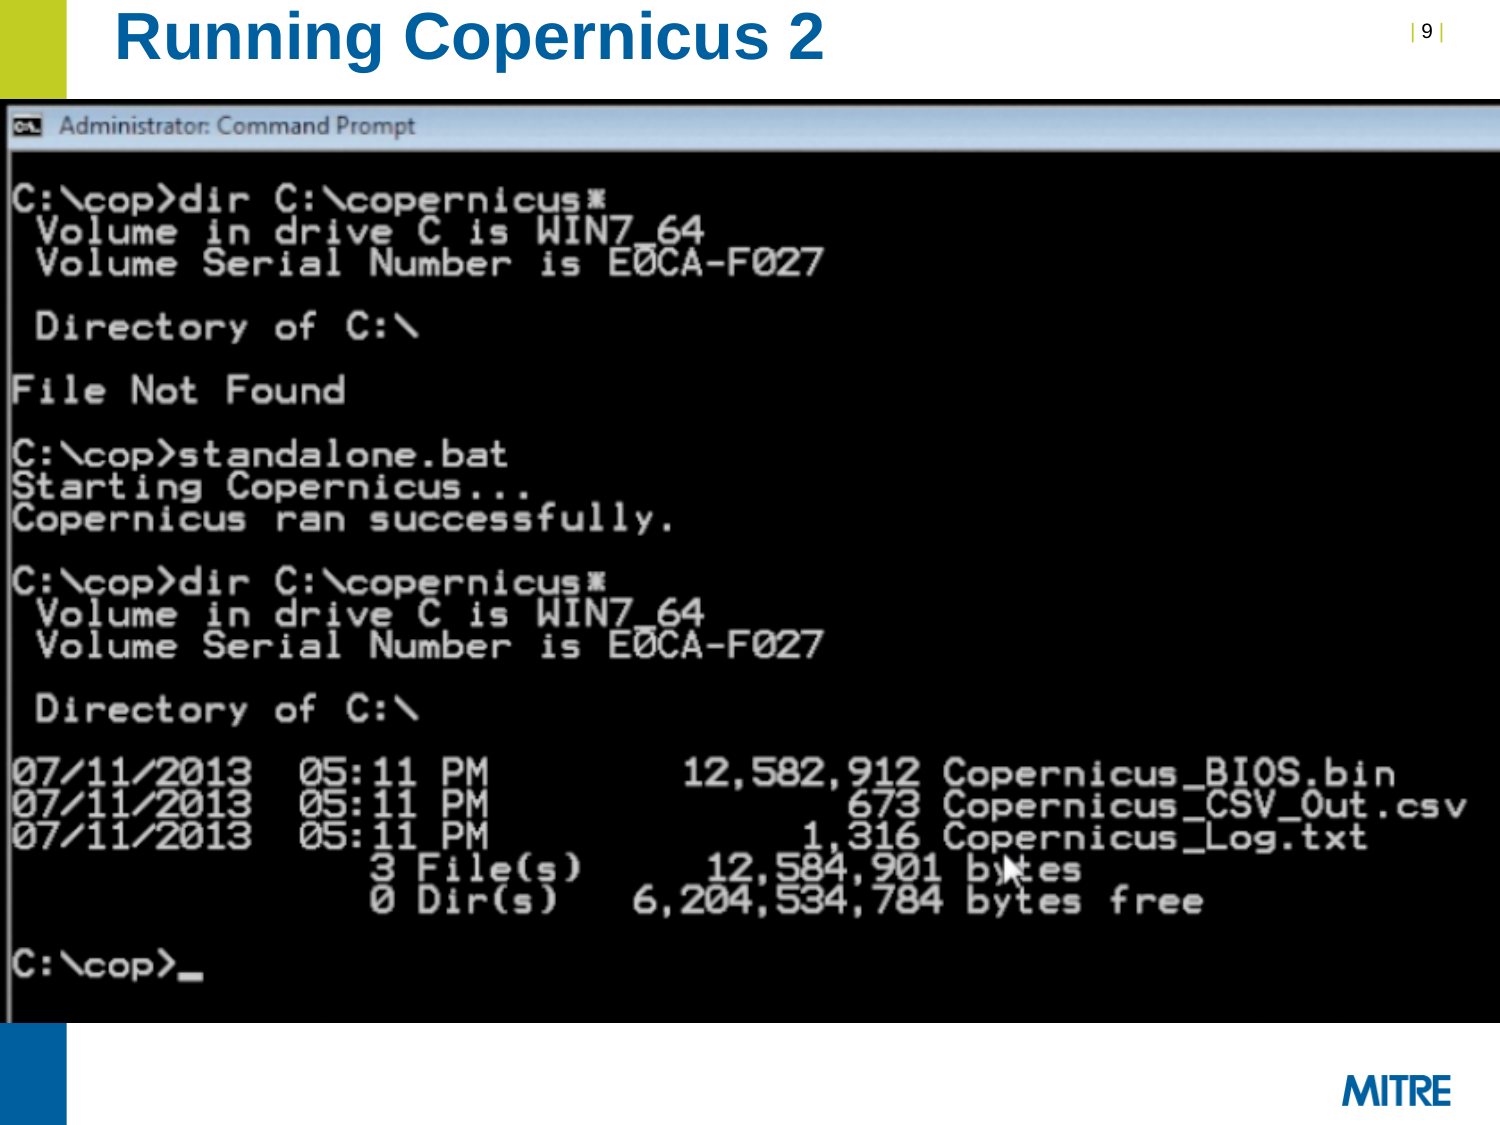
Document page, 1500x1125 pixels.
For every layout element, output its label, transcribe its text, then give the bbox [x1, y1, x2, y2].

title Running Copernicus 2 [99, 0, 1450, 98]
picture [1342, 1072, 1453, 1113]
picture [0, 99, 1500, 1023]
